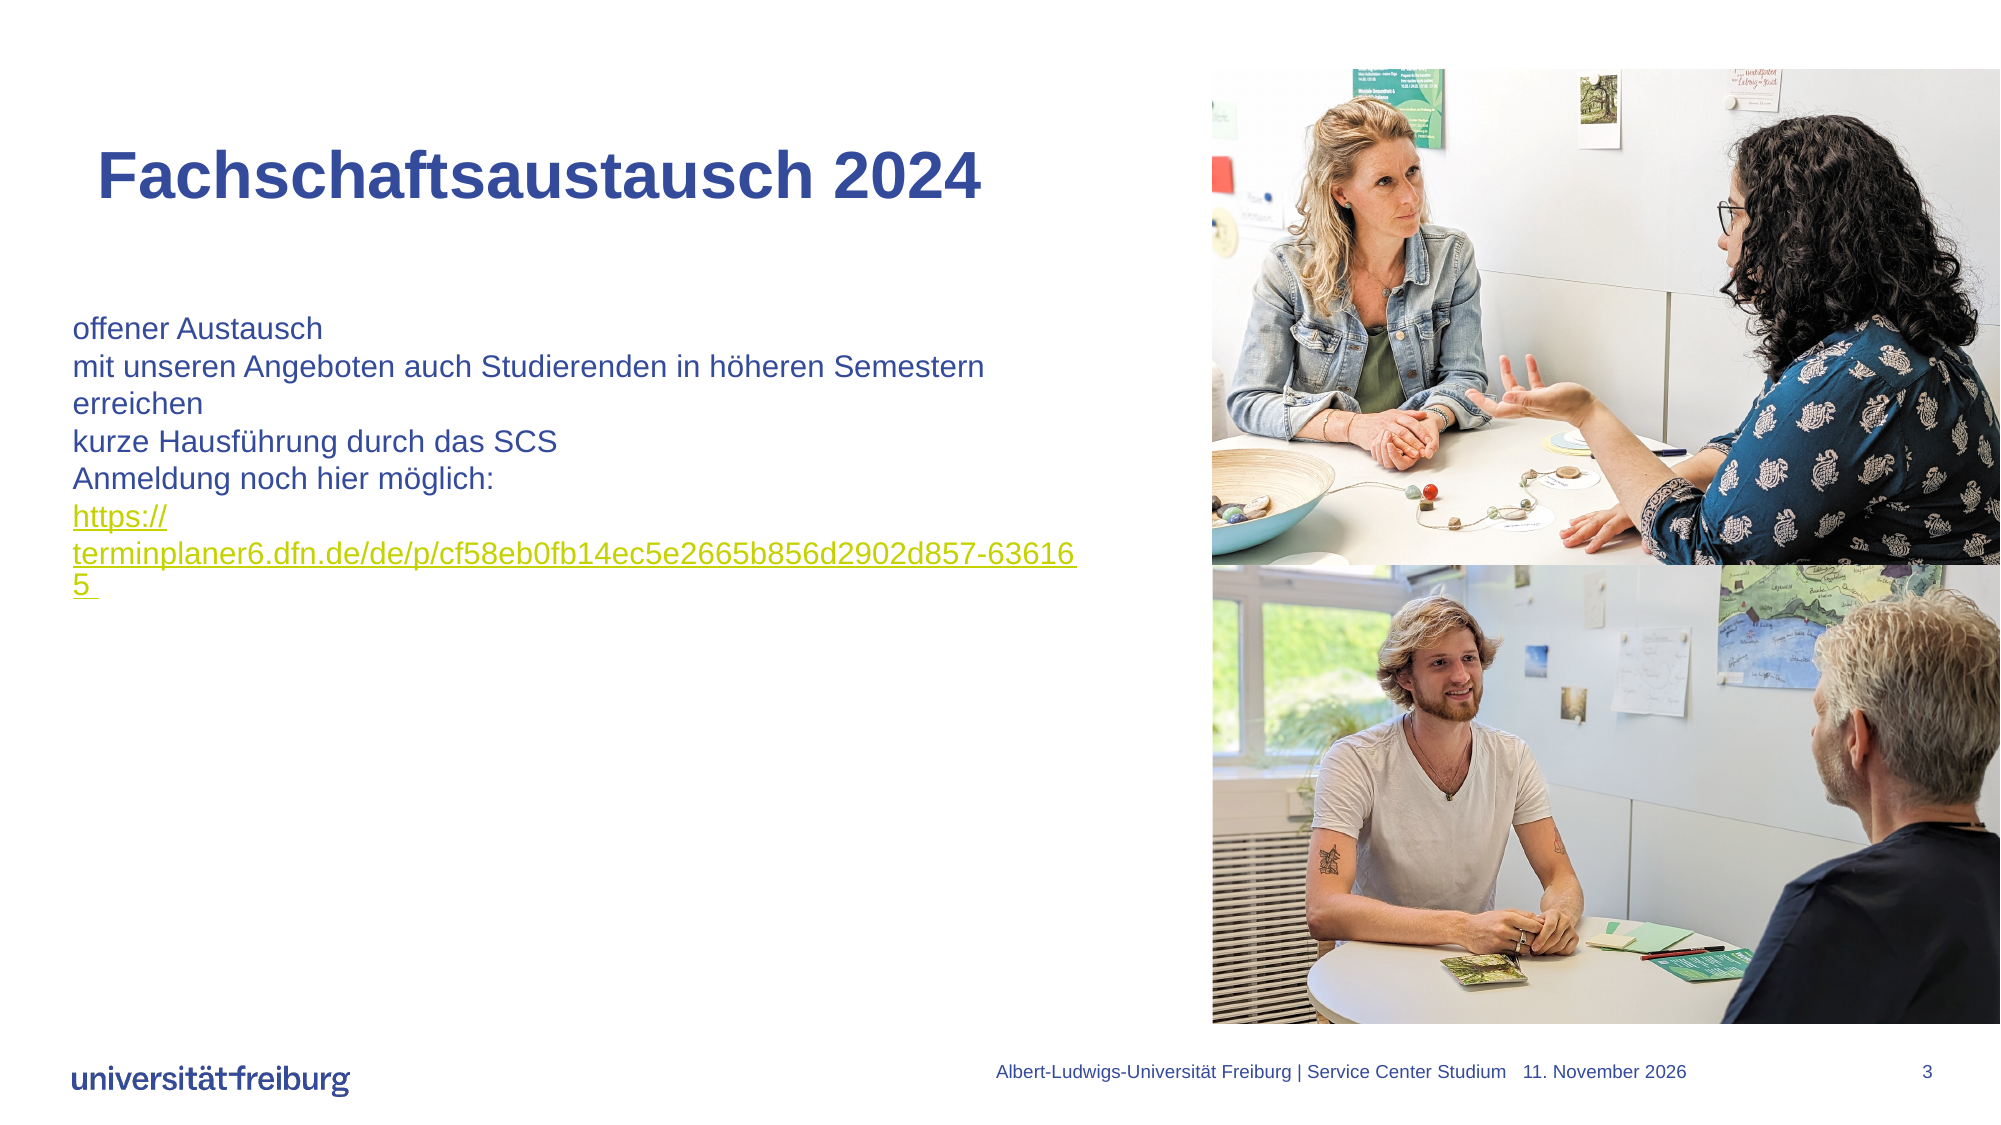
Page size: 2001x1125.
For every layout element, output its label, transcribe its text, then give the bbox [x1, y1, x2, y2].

picture [1212, 69, 2000, 1024]
text_box Fachschaftsaustausch 2024 [97, 84, 1212, 273]
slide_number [1517, 1060, 1754, 1090]
footer Albert-Ludwigs-Universität Freiburg | Service Center Studium [488, 1060, 1517, 1090]
list offener Austausch mit unseren Angeboten auch Studierenden in höheren Semestern erreichen kurze Hausführung durch das SCS Anmeldung noch hier möglich: https://terminplaner6.dfn.de/de/p/cf58eb0fb14ec5e2665b856d2902d857-636165 [72, 308, 1077, 1018]
slide_number 3 [1873, 1060, 1933, 1090]
picture [72, 1065, 351, 1097]
